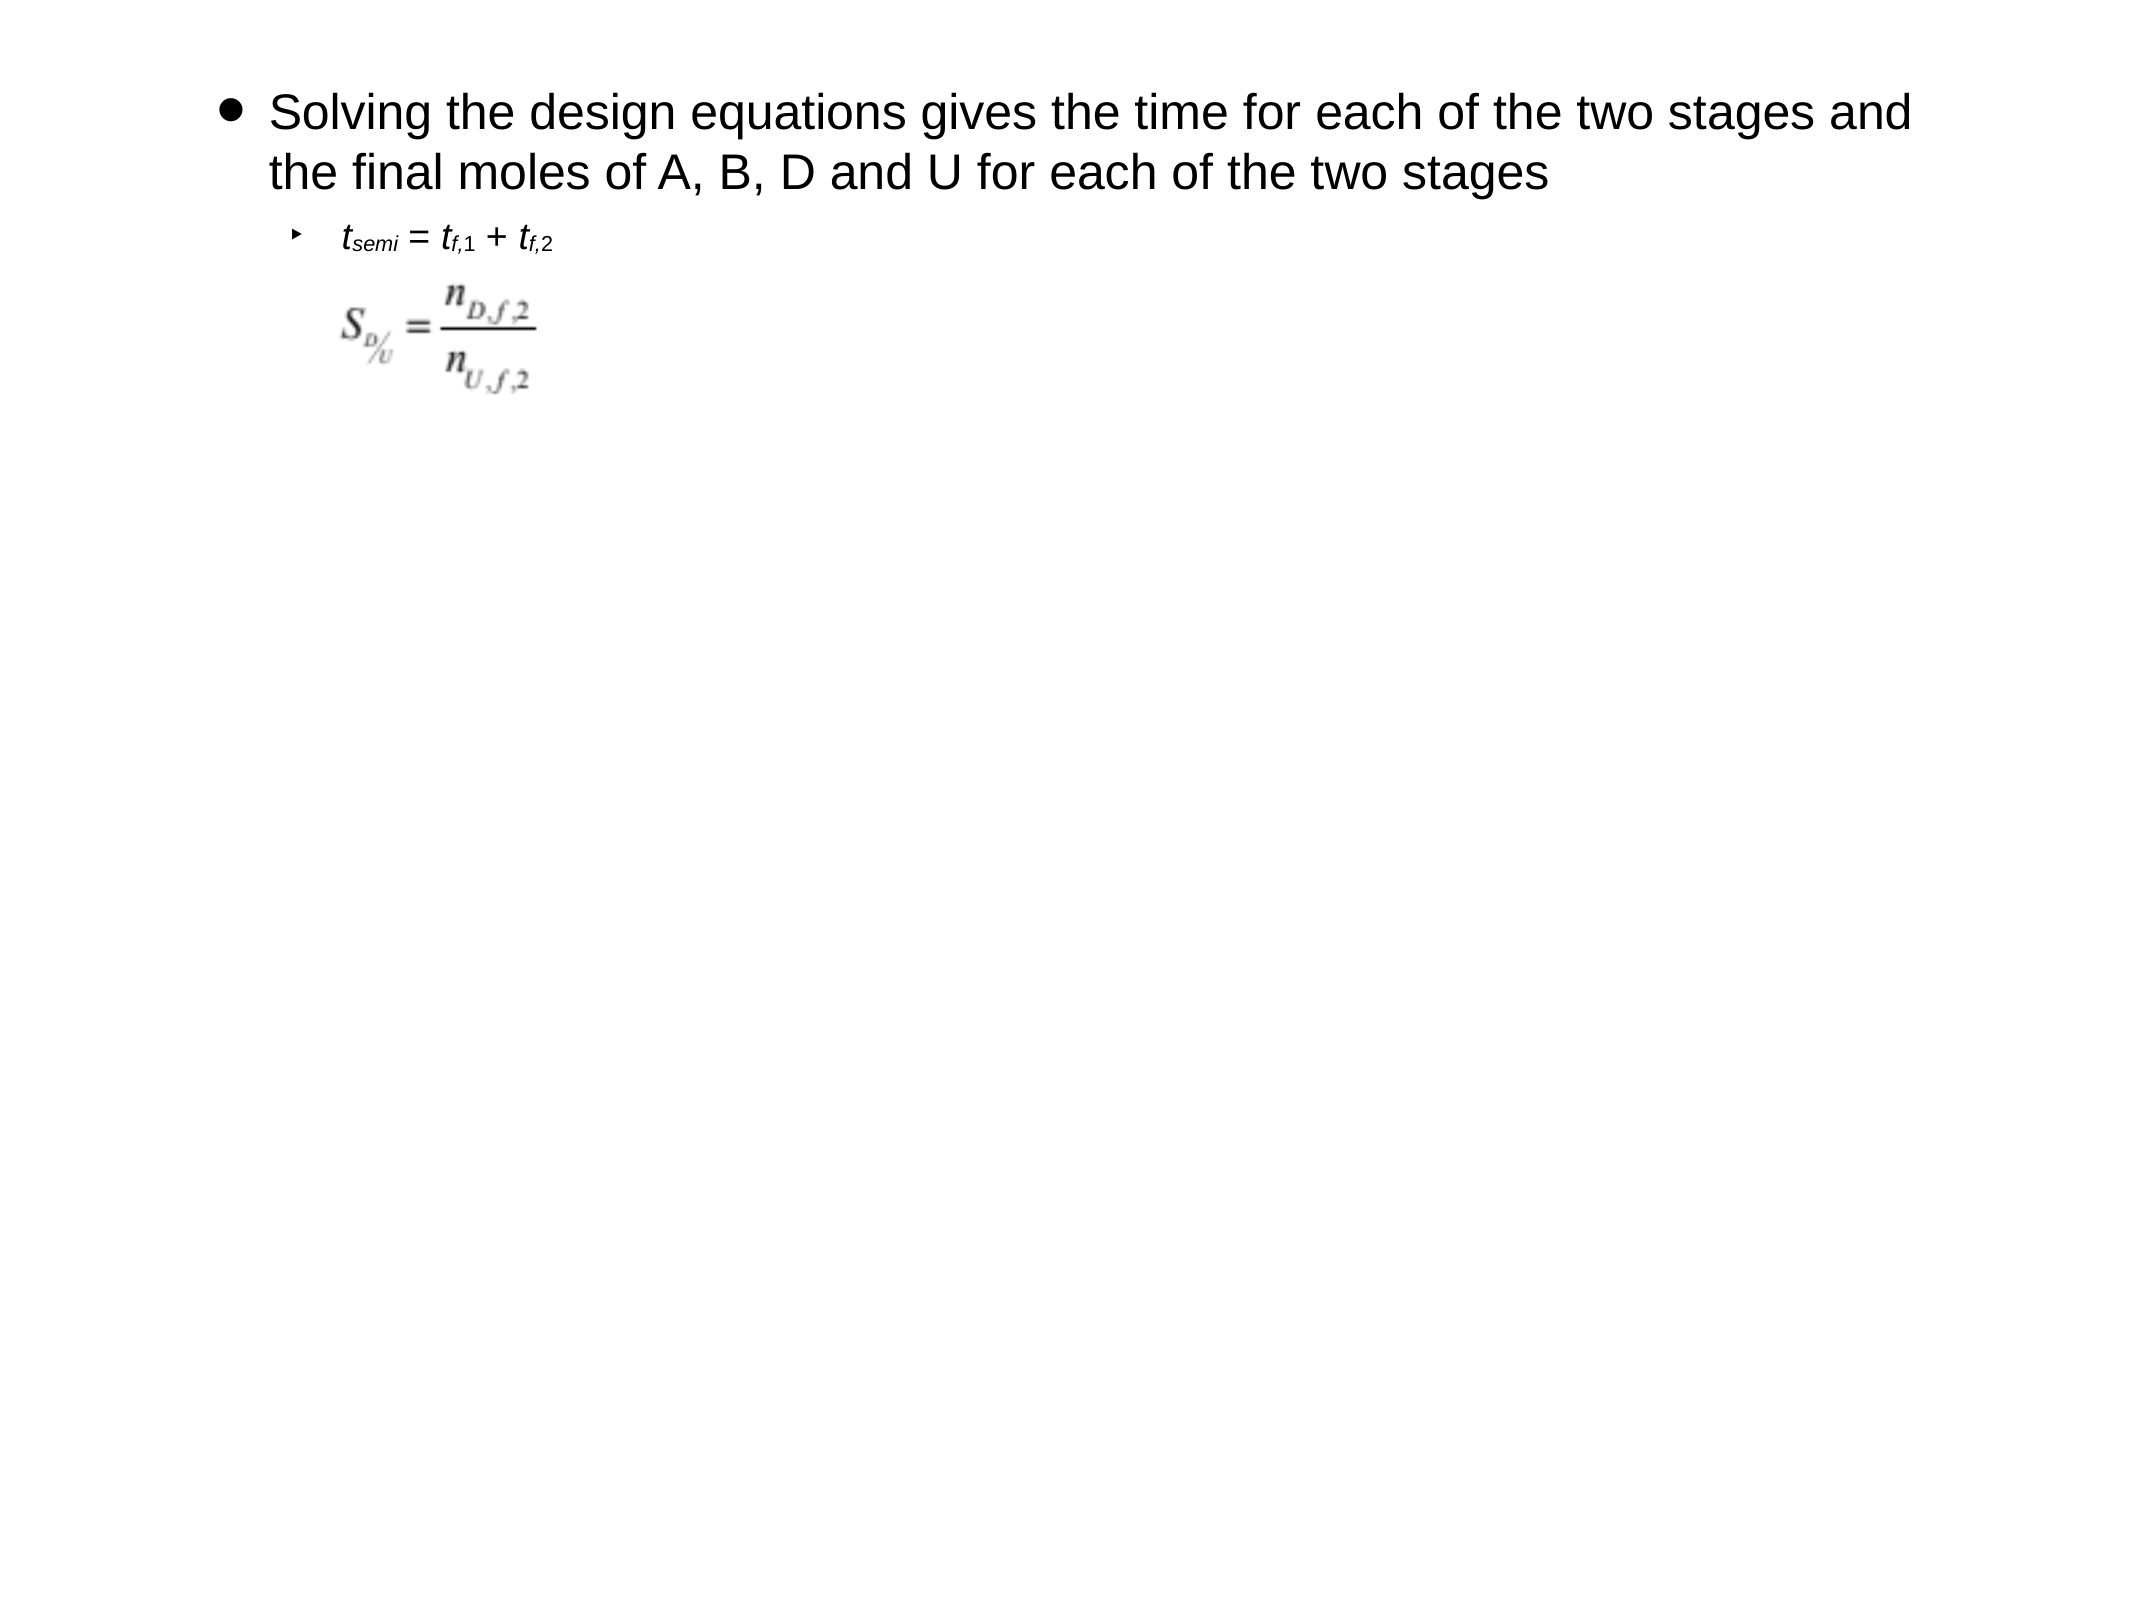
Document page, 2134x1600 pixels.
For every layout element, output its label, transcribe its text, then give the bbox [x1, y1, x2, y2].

list Solving the design equations gives the time for each of the two stages and the final moles of A, B, D and U for each of the two stages tsemi = tf,1 + tf,2 [208, 70, 1925, 1478]
picture [335, 256, 543, 398]
